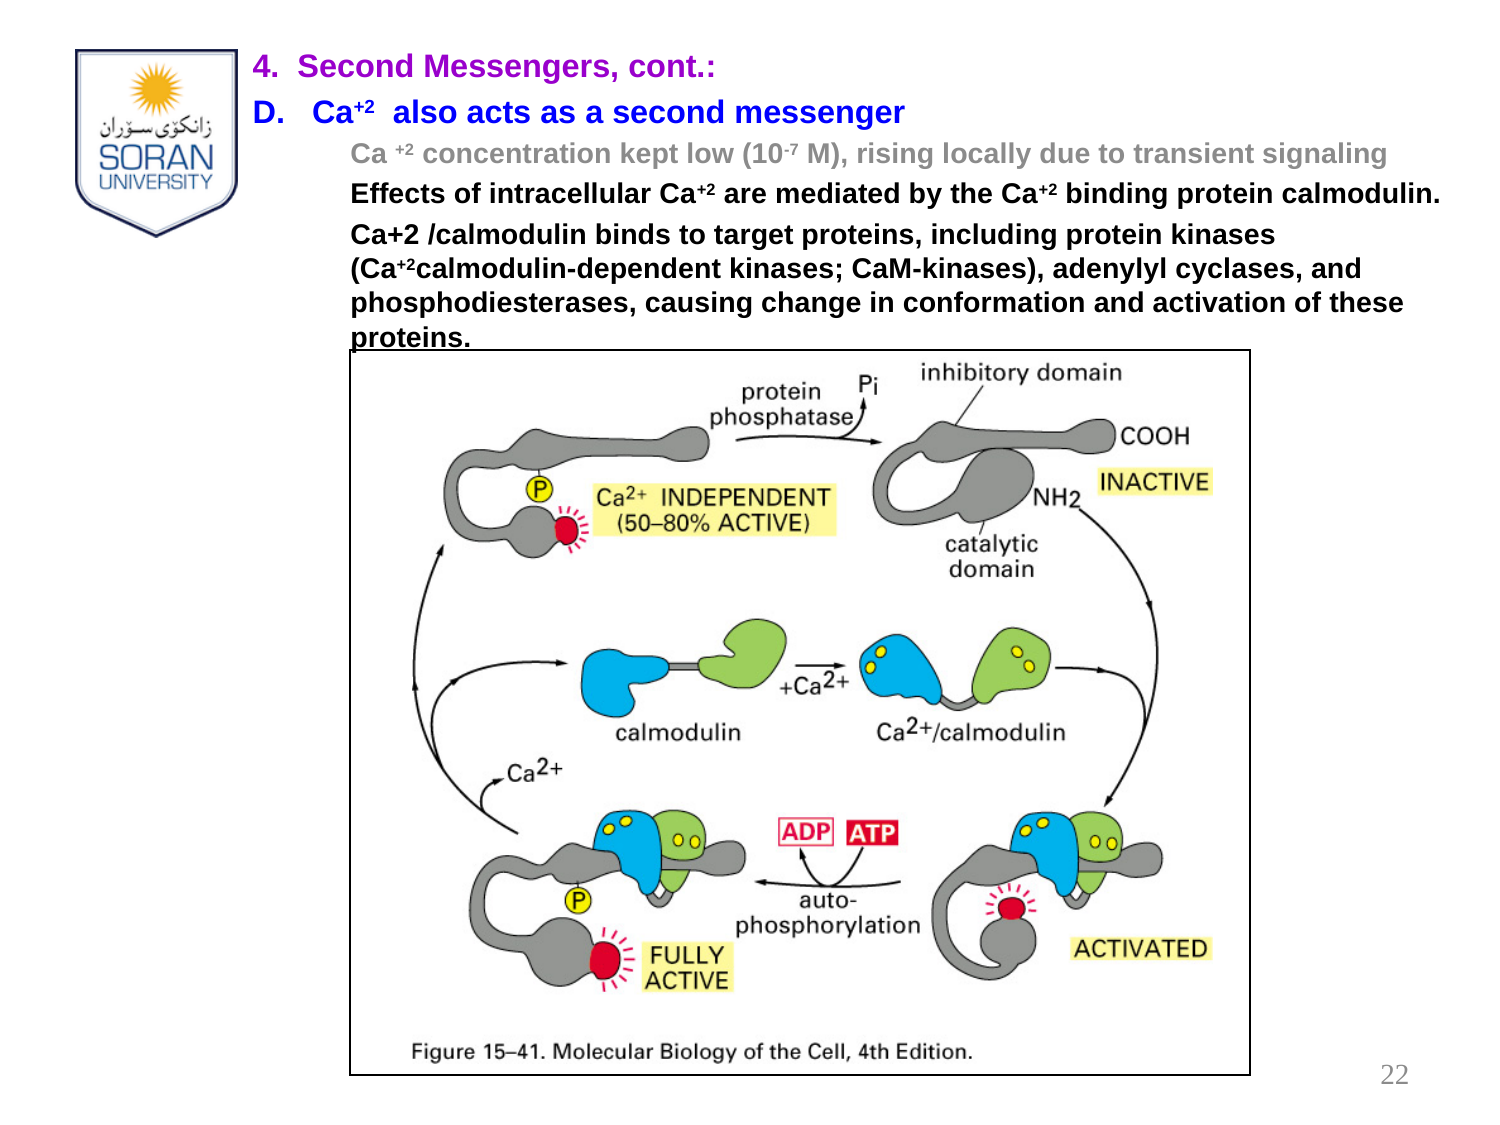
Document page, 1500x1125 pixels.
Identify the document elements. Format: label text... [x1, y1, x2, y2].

subtitle 4. Second Messengers, cont.: D. Ca+2 also acts as a second messenger Ca +2 concentration kept low (10-7 M), rising locally due to transient signaling Effects of intracellular Ca+2 are mediated by the Ca+2 binding protein calmodulin. Ca+2 /calmodulin binds to target proteins, including protein kinases (Ca+2calmodulin-dependent kinases; CaM-kinases), adenylyl cyclases, and phosphodiesterases, causing change in conformation and activation of these proteins. [237, 37, 1475, 363]
picture [75, 49, 237, 238]
text_box [349, 350, 1250, 1075]
slide_number 22 [1074, 1042, 1425, 1103]
picture [412, 357, 1213, 1064]
